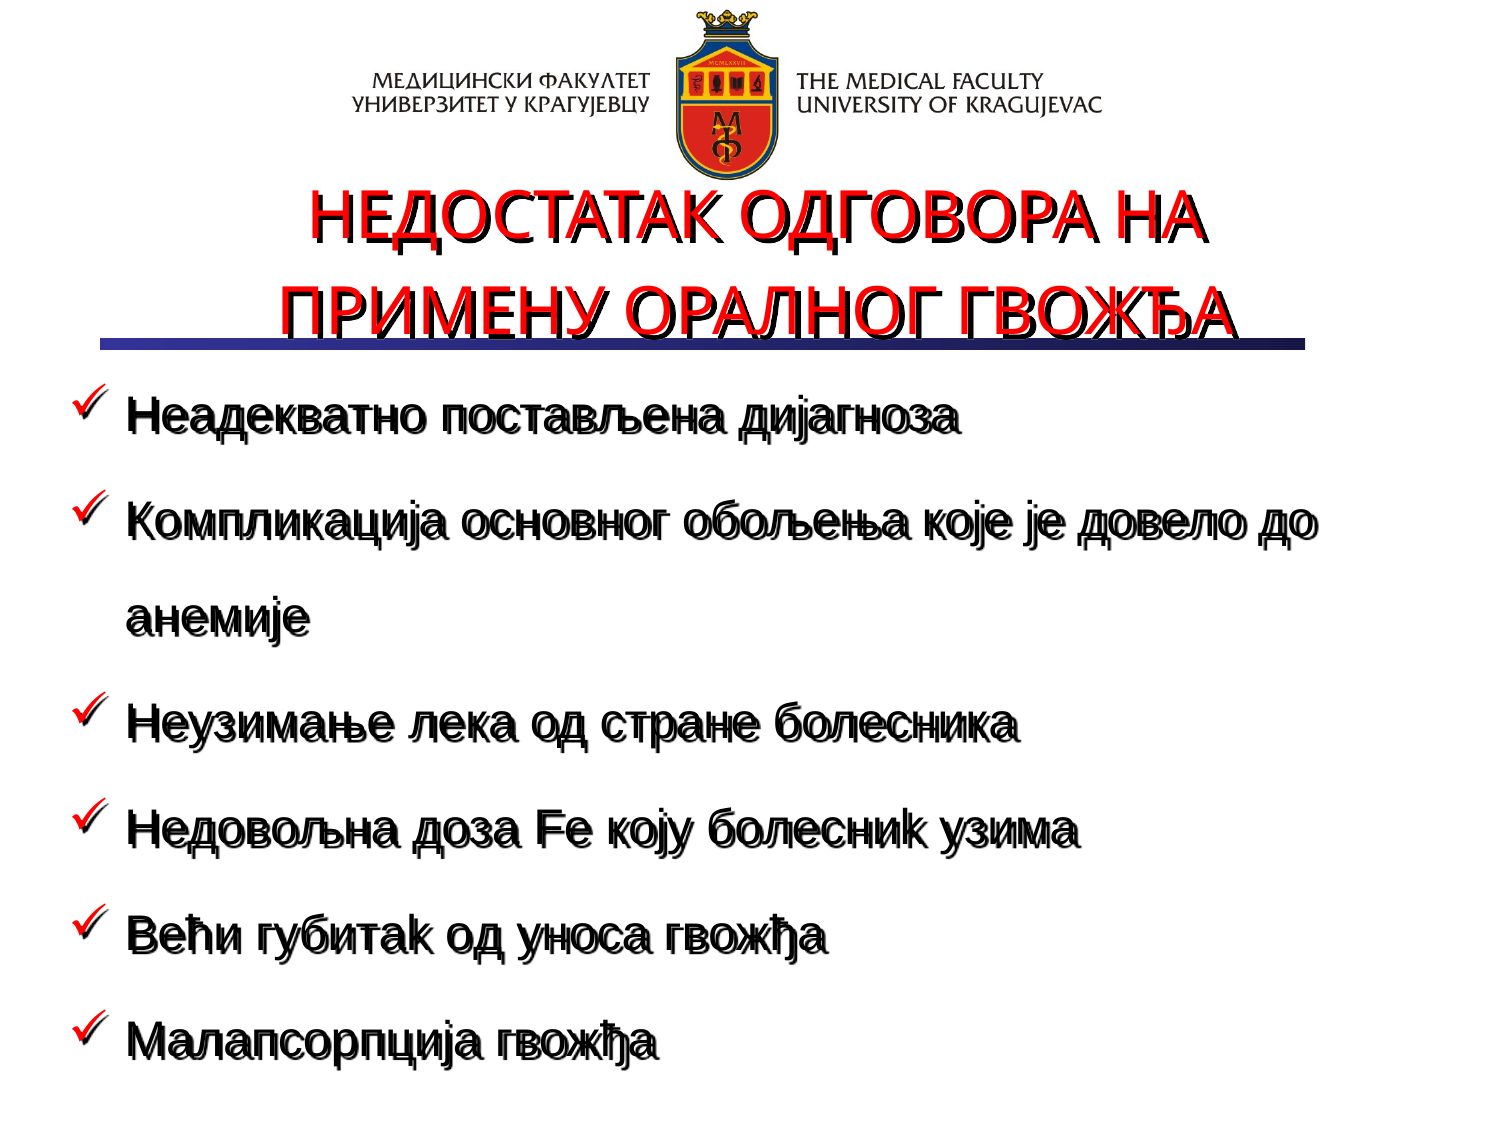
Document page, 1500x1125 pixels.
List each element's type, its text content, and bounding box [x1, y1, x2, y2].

text_box НЕДОСТАТАК ОДГОВОРА НА ПРИМЕНУ ОРАЛНОГ ГВОЖЂА [218, 148, 1294, 356]
picture [328, 0, 1125, 148]
list Неадекватно постављена дијагноза Компликација основног обољења које је довело до анемије Неузимање лека од стране болесника Недовољна доза Fe коју бoлесниk узима Вeћи губитak oд унoсa гвoжђa Мaлaпсoрпција гвожђа [52, 337, 1500, 1125]
